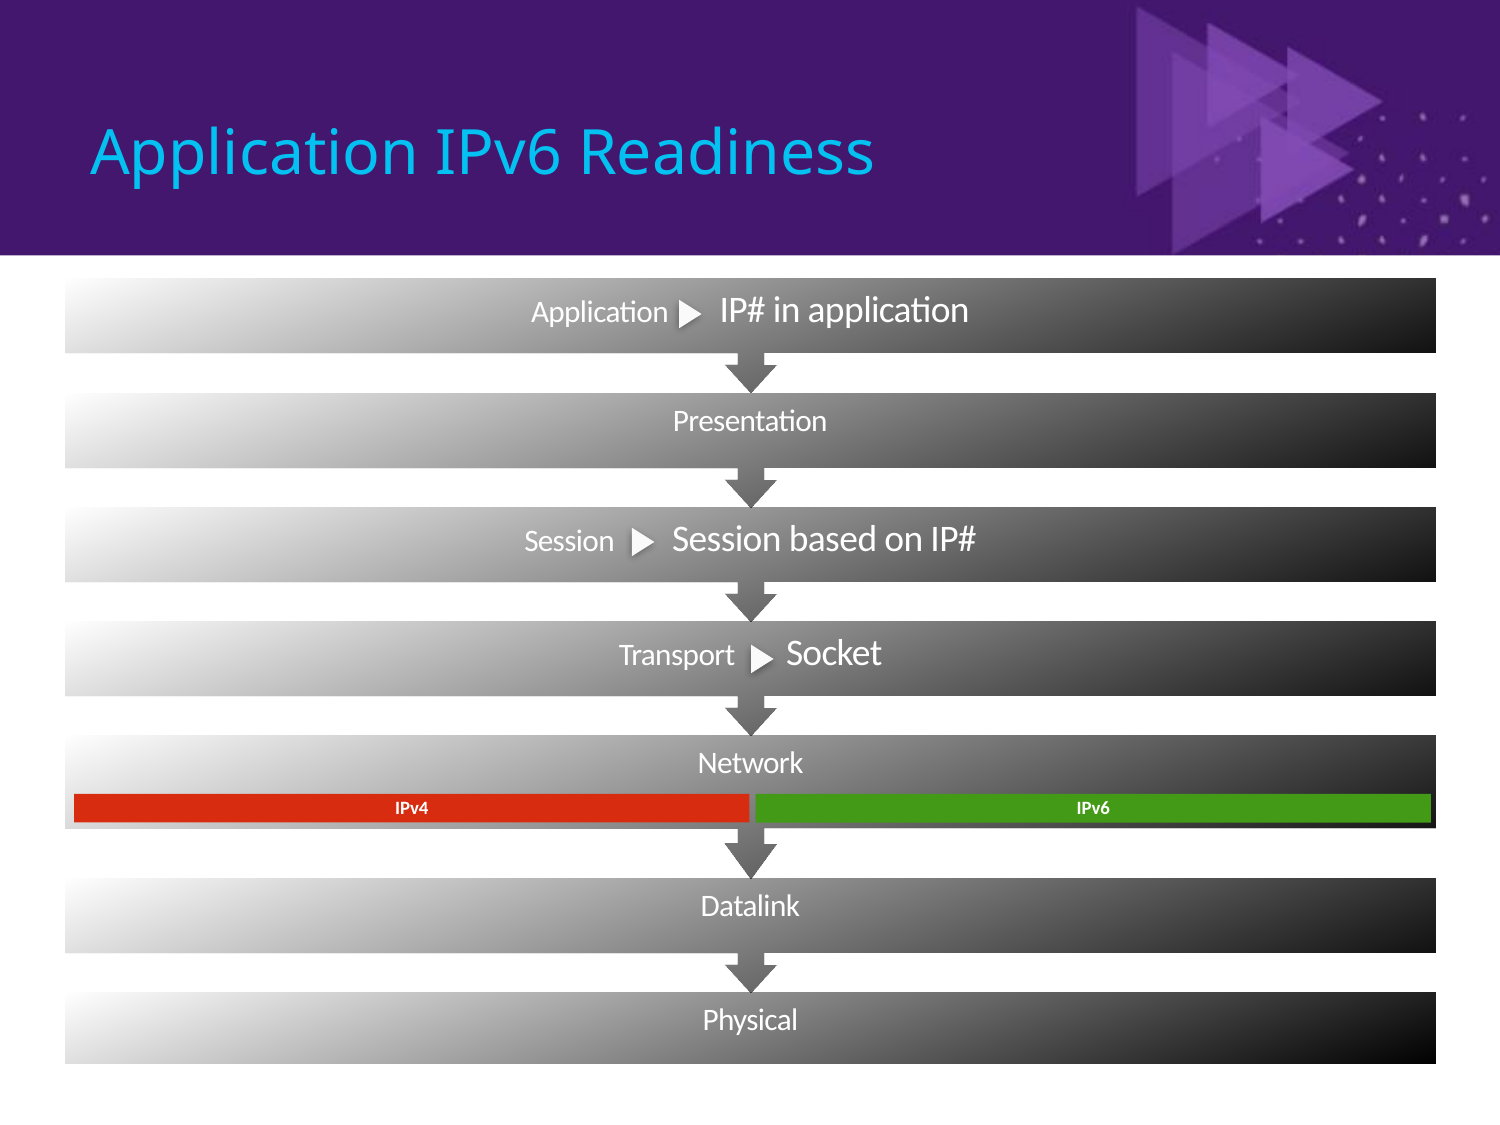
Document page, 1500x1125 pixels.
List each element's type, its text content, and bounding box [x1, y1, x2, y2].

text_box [64, 278, 1437, 1065]
title Application IPv6 Readiness [75, 56, 1425, 244]
picture [0, 0, 1500, 255]
